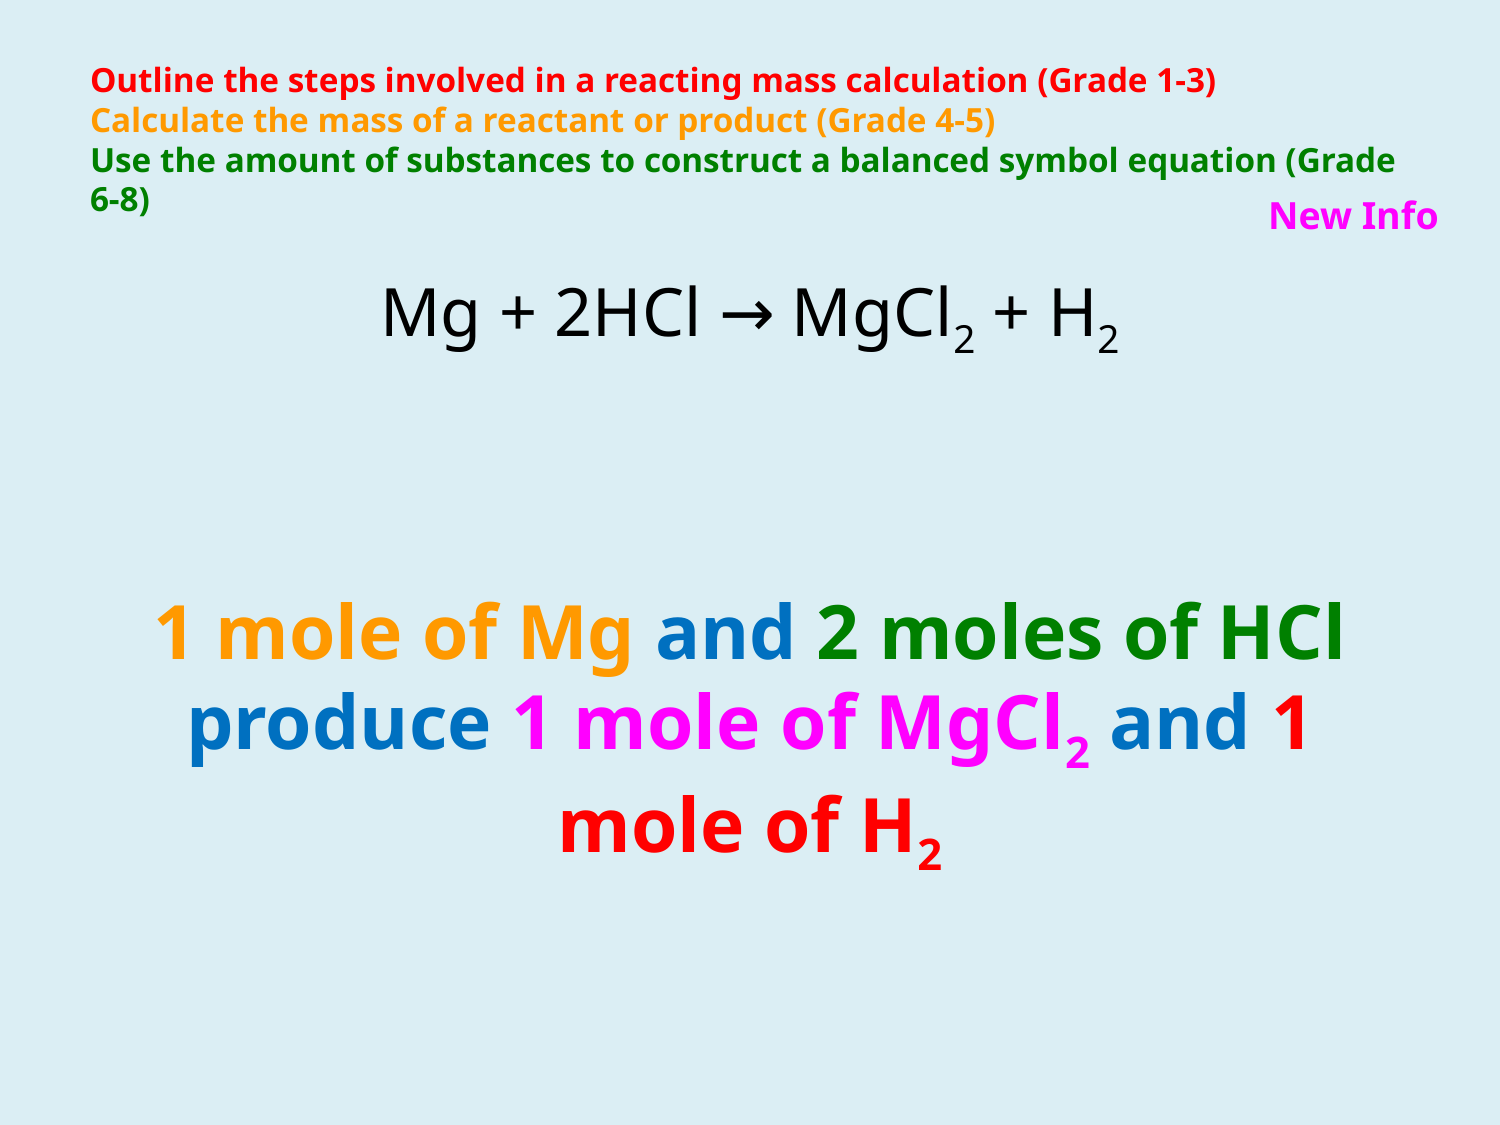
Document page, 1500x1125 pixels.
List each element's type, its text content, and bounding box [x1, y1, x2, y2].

list Mg + 2HCl → MgCl2 + H2­ 1 mole of Mg and 2 moles of HCl produce 1 mole of MgCl2 and 1 mole of H2 [75, 262, 1425, 1005]
text_box New Info [1253, 184, 1454, 245]
title Outline the steps involved in a reacting mass calculation (Grade 1-3) Calculate the mass of a reactant or product (Grade 4-5) Use the amount of substances to construct a balanced symbol equation (Grade 6-8) [75, 45, 1425, 233]
